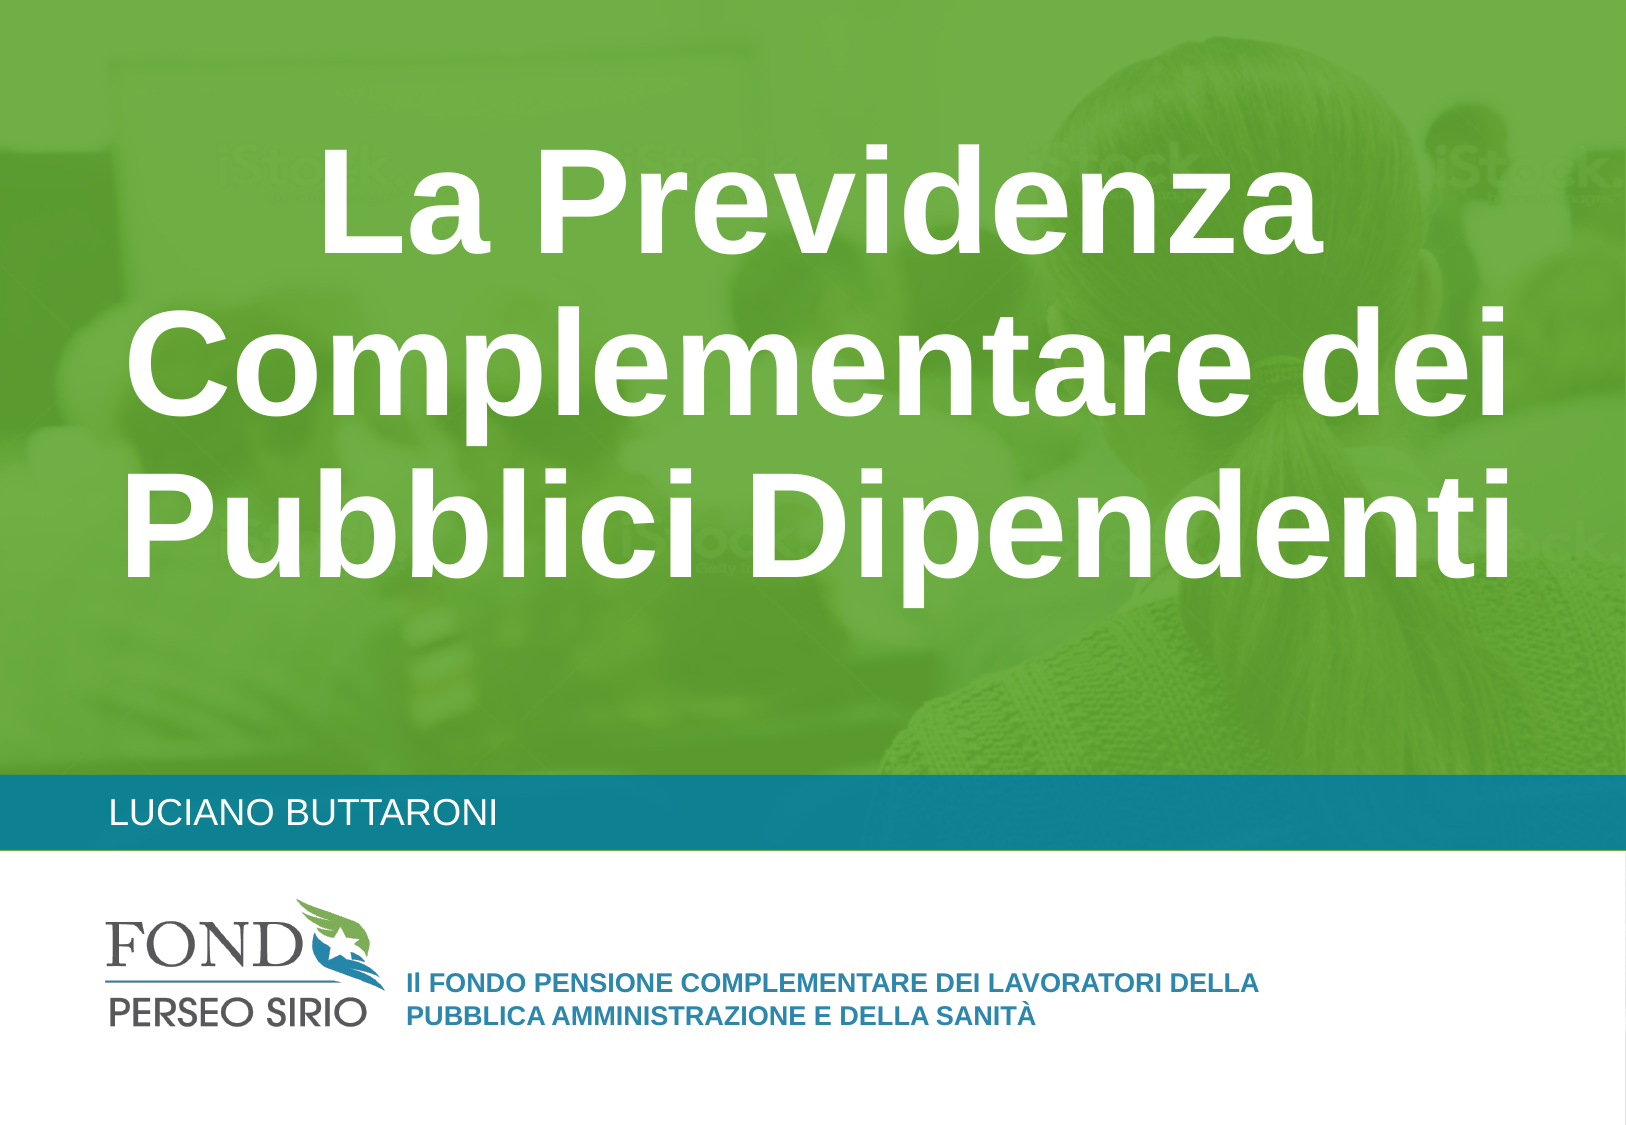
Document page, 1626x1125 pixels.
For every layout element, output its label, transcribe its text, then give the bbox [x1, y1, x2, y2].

picture [103, 898, 385, 1036]
title La Previdenza Complementare dei Pubblici Dipendenti [115, 420, 1524, 610]
text_box LUCIANO BUTTARONI [108, 787, 1517, 838]
